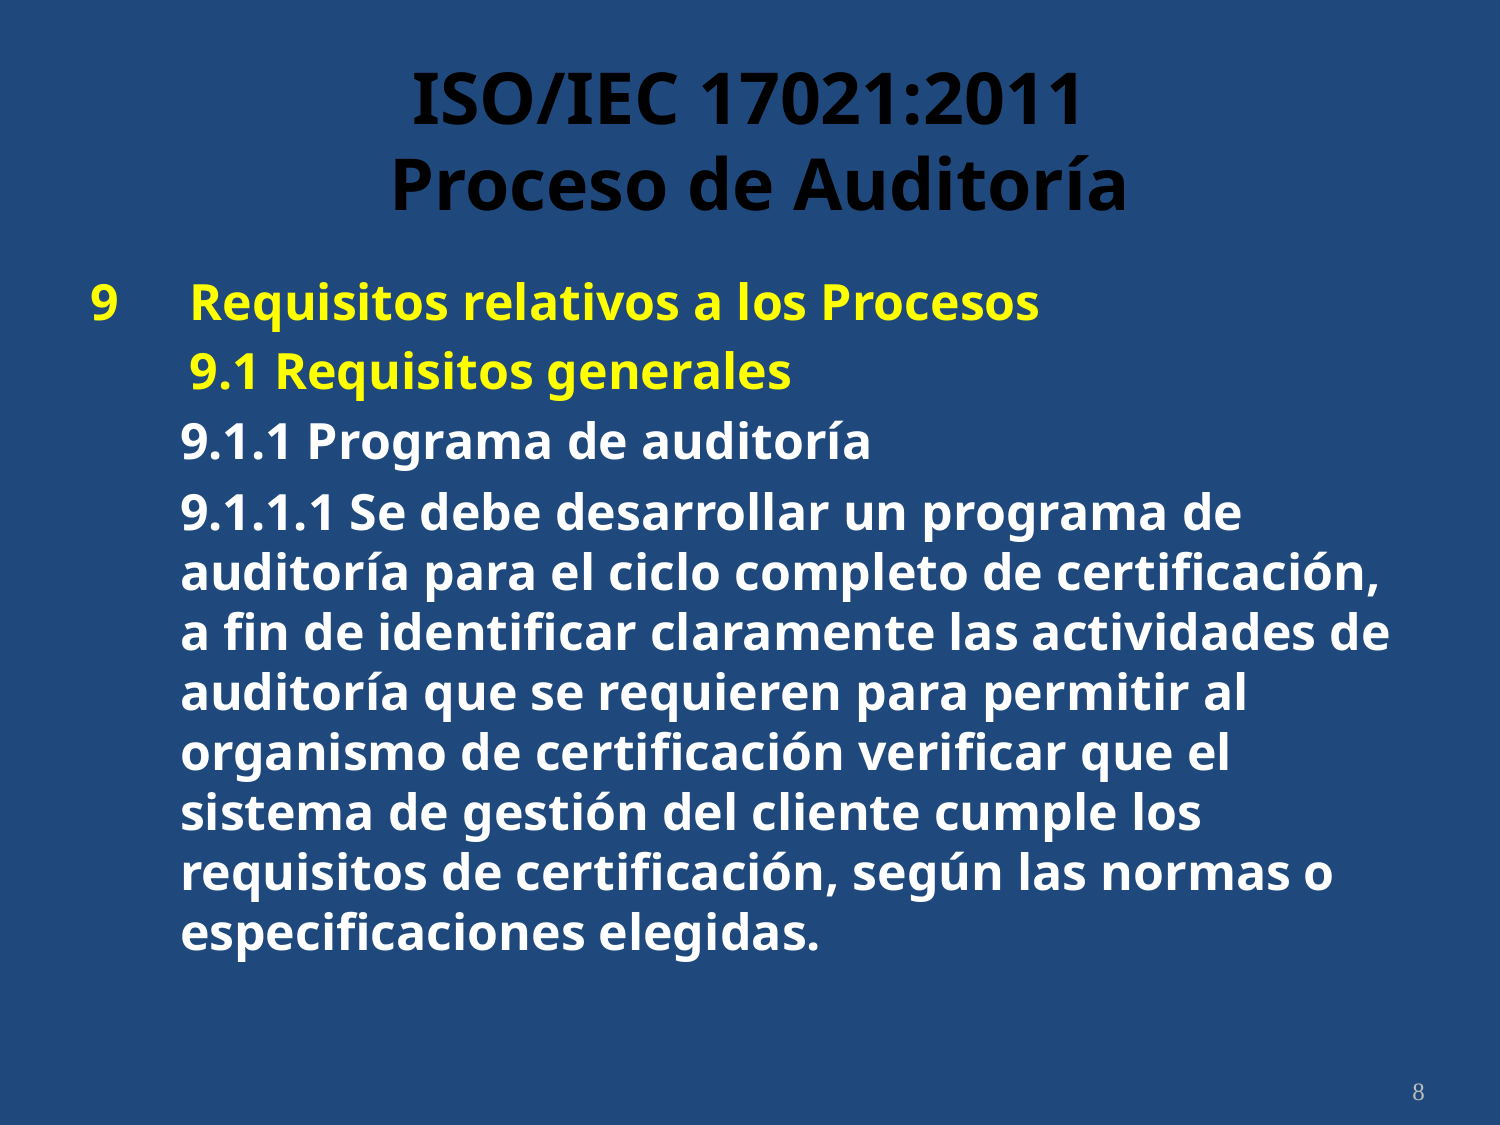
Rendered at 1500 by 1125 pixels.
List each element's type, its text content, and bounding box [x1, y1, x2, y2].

title ISO/IEC 17021:2011 Proceso de Auditoría [75, 45, 1425, 233]
list 9 Requisitos relativos a los Procesos 9.1 Requisitos generales 9.1.1 Programa de auditoría 9.1.1.1 Se debe desarrollar un programa de auditoría para el ciclo completo de certificación, a fin de identificar claramente las actividades de auditoría que se requieren para permitir al organismo de certificación verificar que el sistema de gestión del cliente cumple los requisitos de certificación, según las normas o especificaciones elegidas. [74, 262, 1426, 1036]
slide_number 8 [1299, 1052, 1425, 1113]
